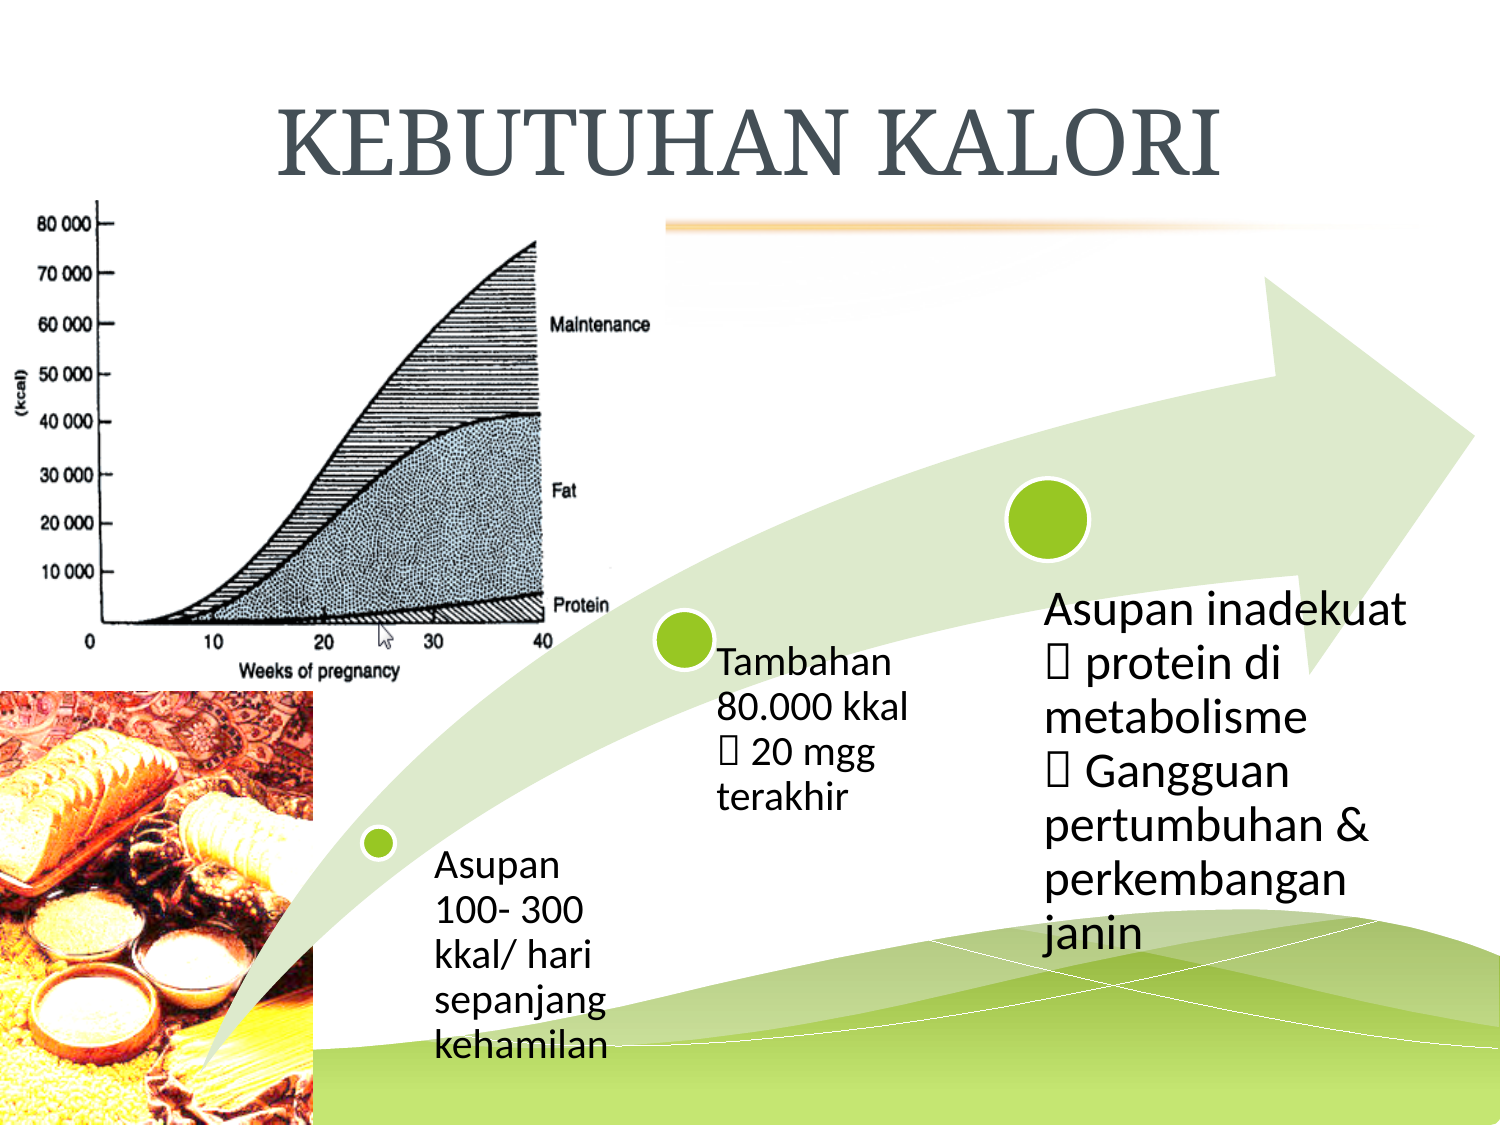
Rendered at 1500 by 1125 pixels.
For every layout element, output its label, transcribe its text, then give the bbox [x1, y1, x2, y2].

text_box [199, 237, 1476, 1113]
title KEBUTUHAN KALORI [75, 45, 1425, 233]
picture [0, 87, 1500, 1125]
